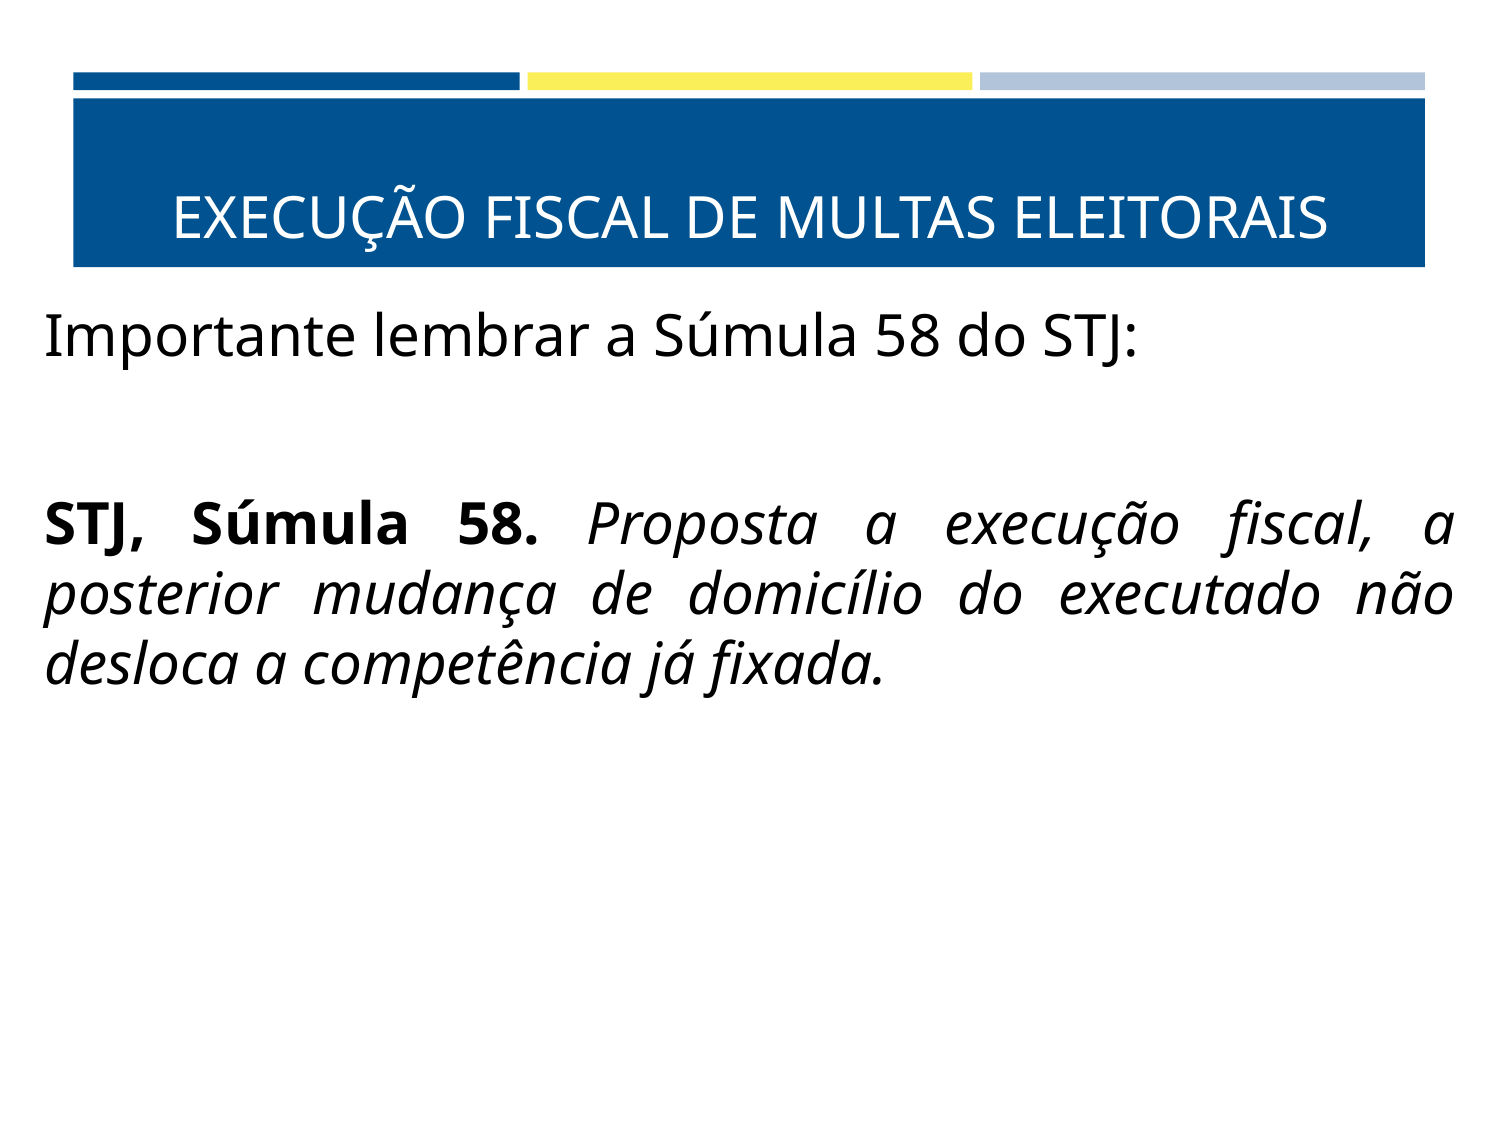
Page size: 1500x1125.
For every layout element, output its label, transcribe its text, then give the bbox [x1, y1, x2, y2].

list Importante lembrar a Súmula 58 do STJ: STJ, Súmula 58. Proposta a execução fiscal, a posterior mudança de domicílio do executado não desloca a competência já fixada. [29, 290, 1471, 1094]
title EXECUÇÃO FISCAL DE MULTAS ELEITORAIS [95, 112, 1406, 259]
